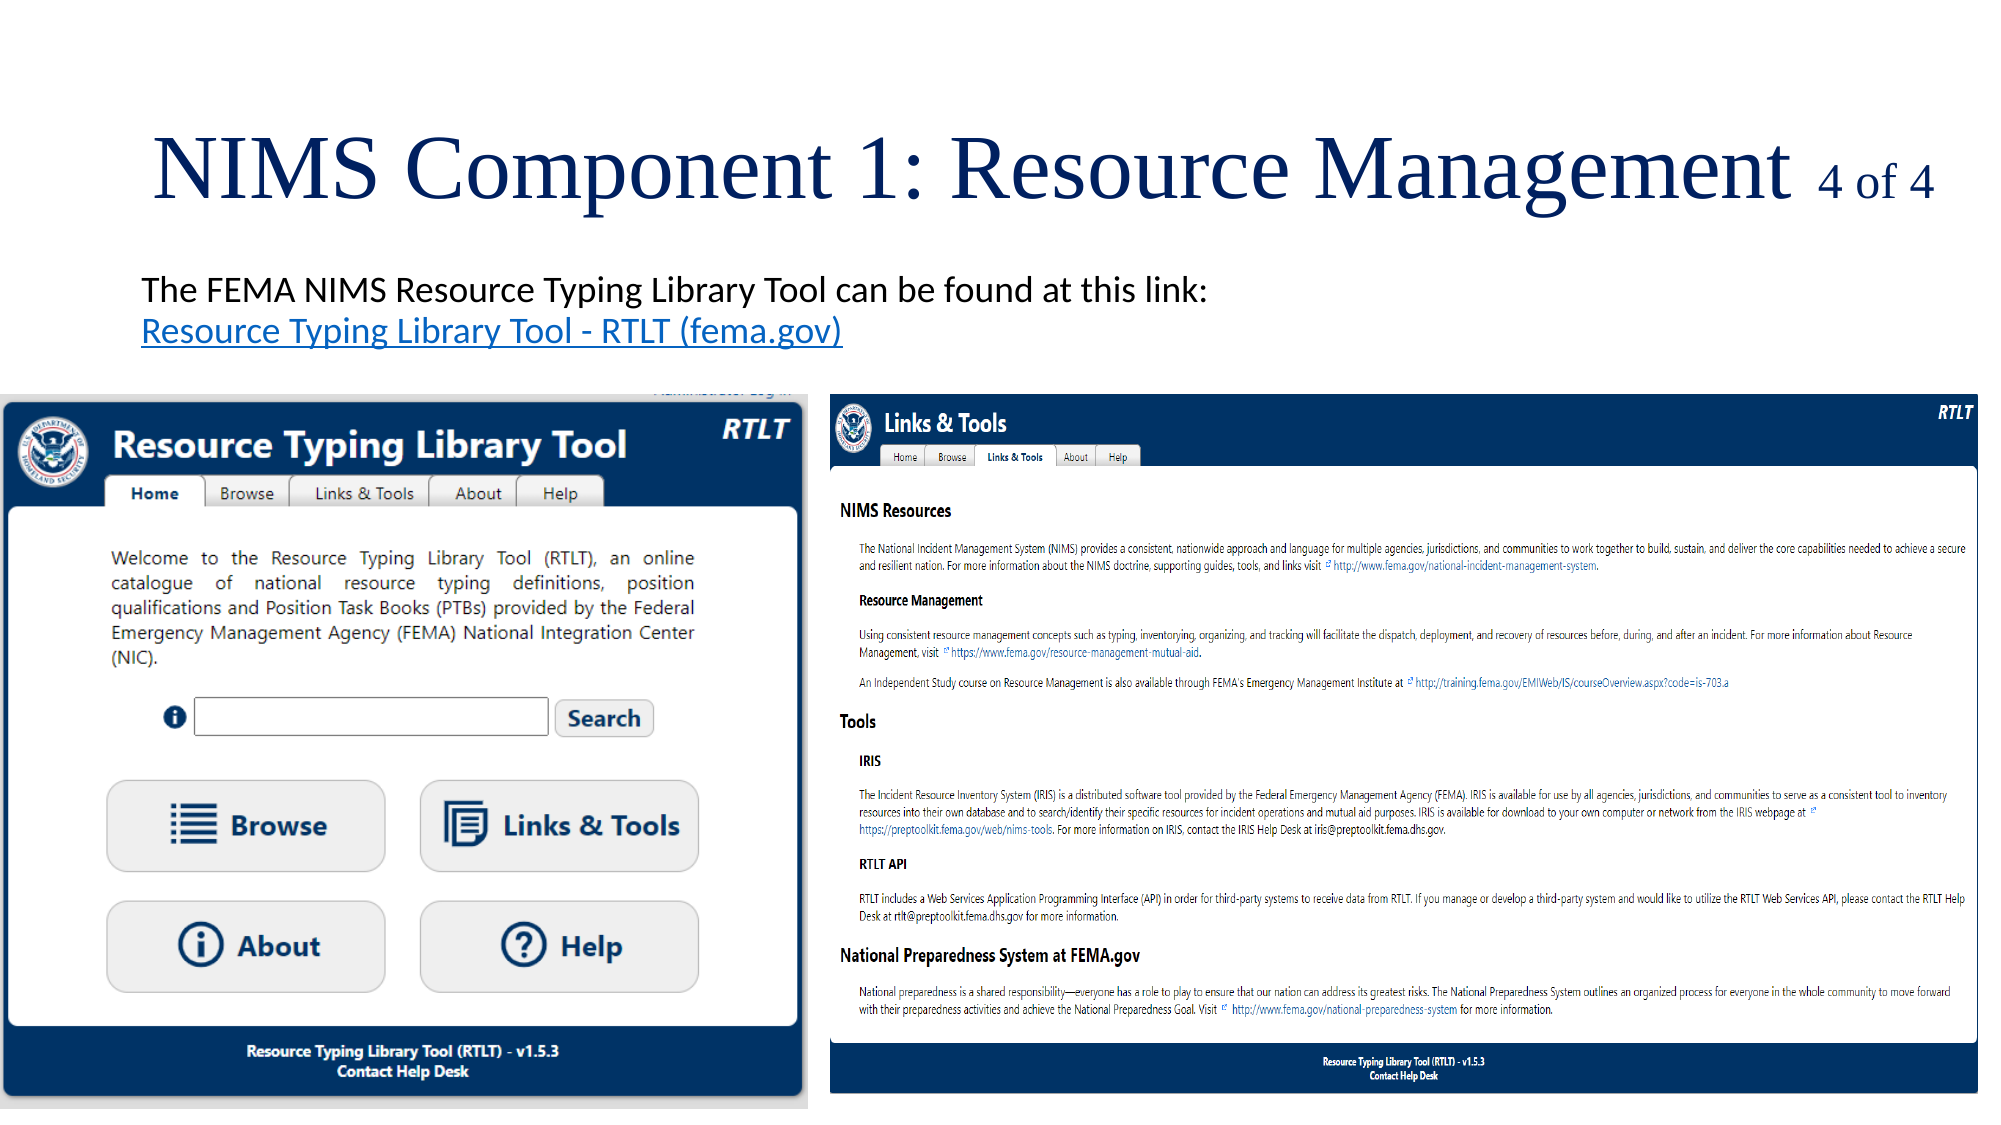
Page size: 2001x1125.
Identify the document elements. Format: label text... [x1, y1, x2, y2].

title NIMS Component 1: Resource Management 4 of 4 [137, 59, 1978, 278]
picture [830, 394, 1978, 1094]
picture [0, 394, 808, 1109]
list The FEMA NIMS Resource Typing Library Tool can be found at this link: Resource Typing Library Tool - RTLT (fema.gov) [126, 262, 1852, 977]
